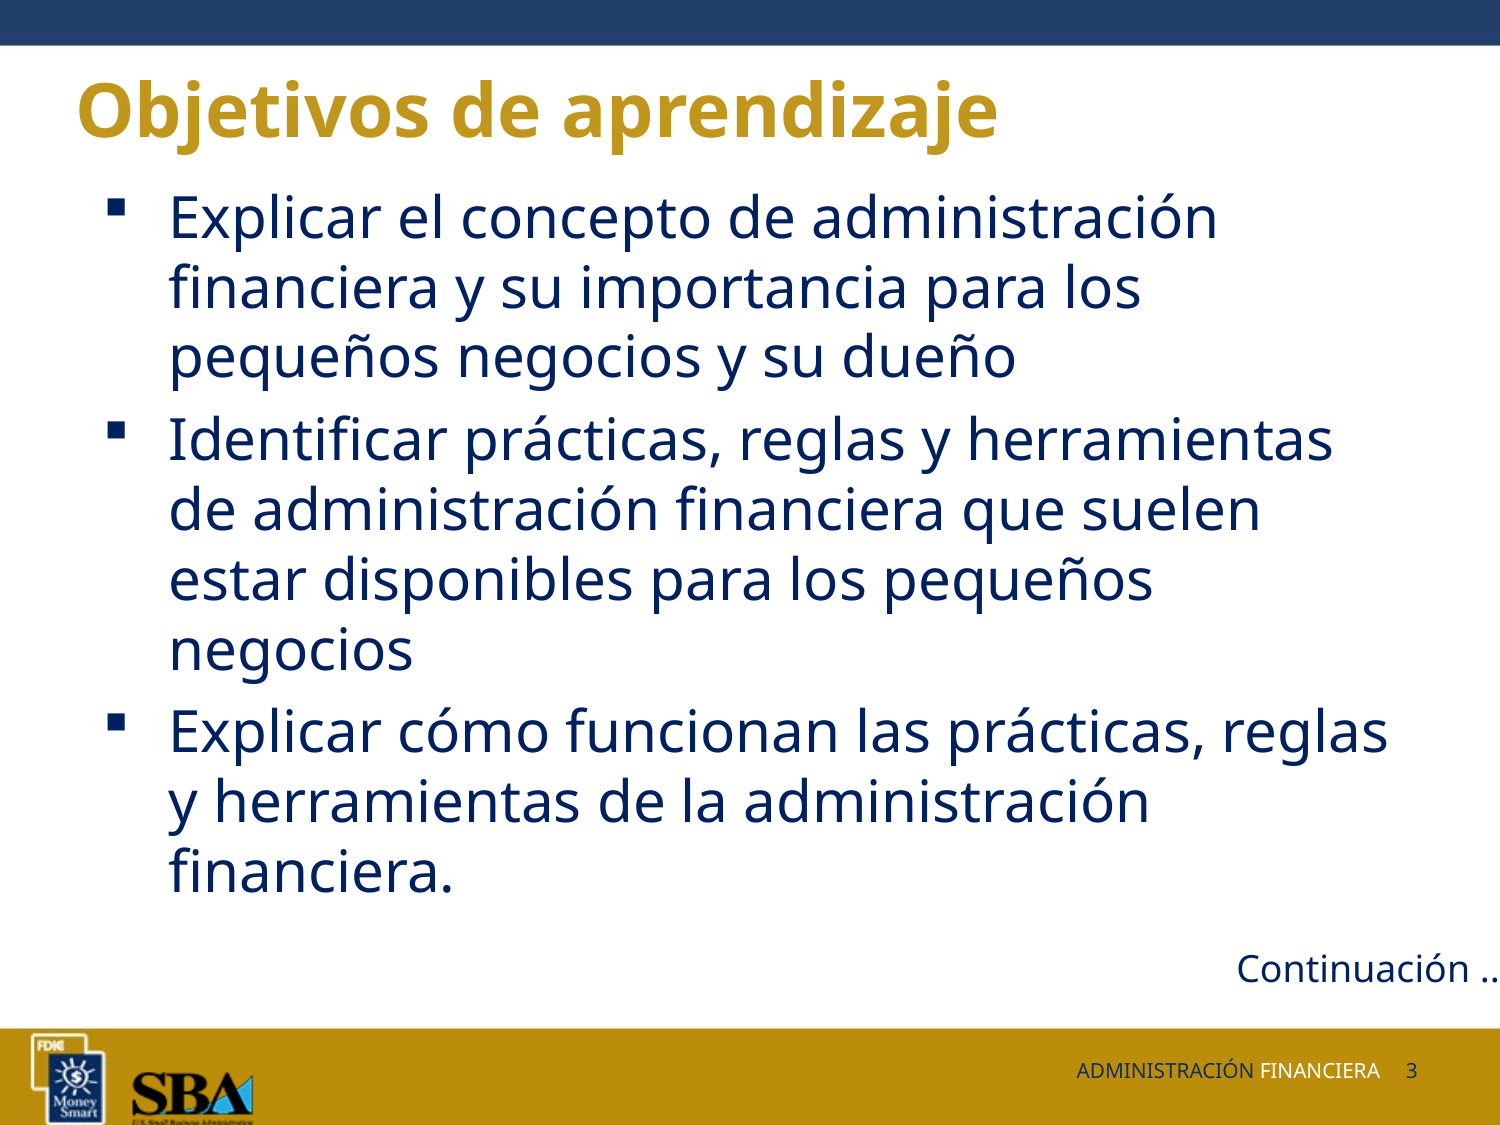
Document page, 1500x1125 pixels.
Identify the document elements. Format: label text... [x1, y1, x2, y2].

list Explicar el concepto de administración financiera y su importancia para los pequeños negocios y su dueño Identificar prácticas, reglas y herramientas de administración financiera que suelen estar disponibles para los pequeños negocios Explicar cómo funcionan las prácticas, reglas y herramientas de la administración financiera. [93, 179, 1414, 953]
text_box Continuación ... [1228, 937, 1500, 998]
picture [0, 0, 1500, 1125]
title Objetivos de aprendizaje [75, 62, 1425, 163]
